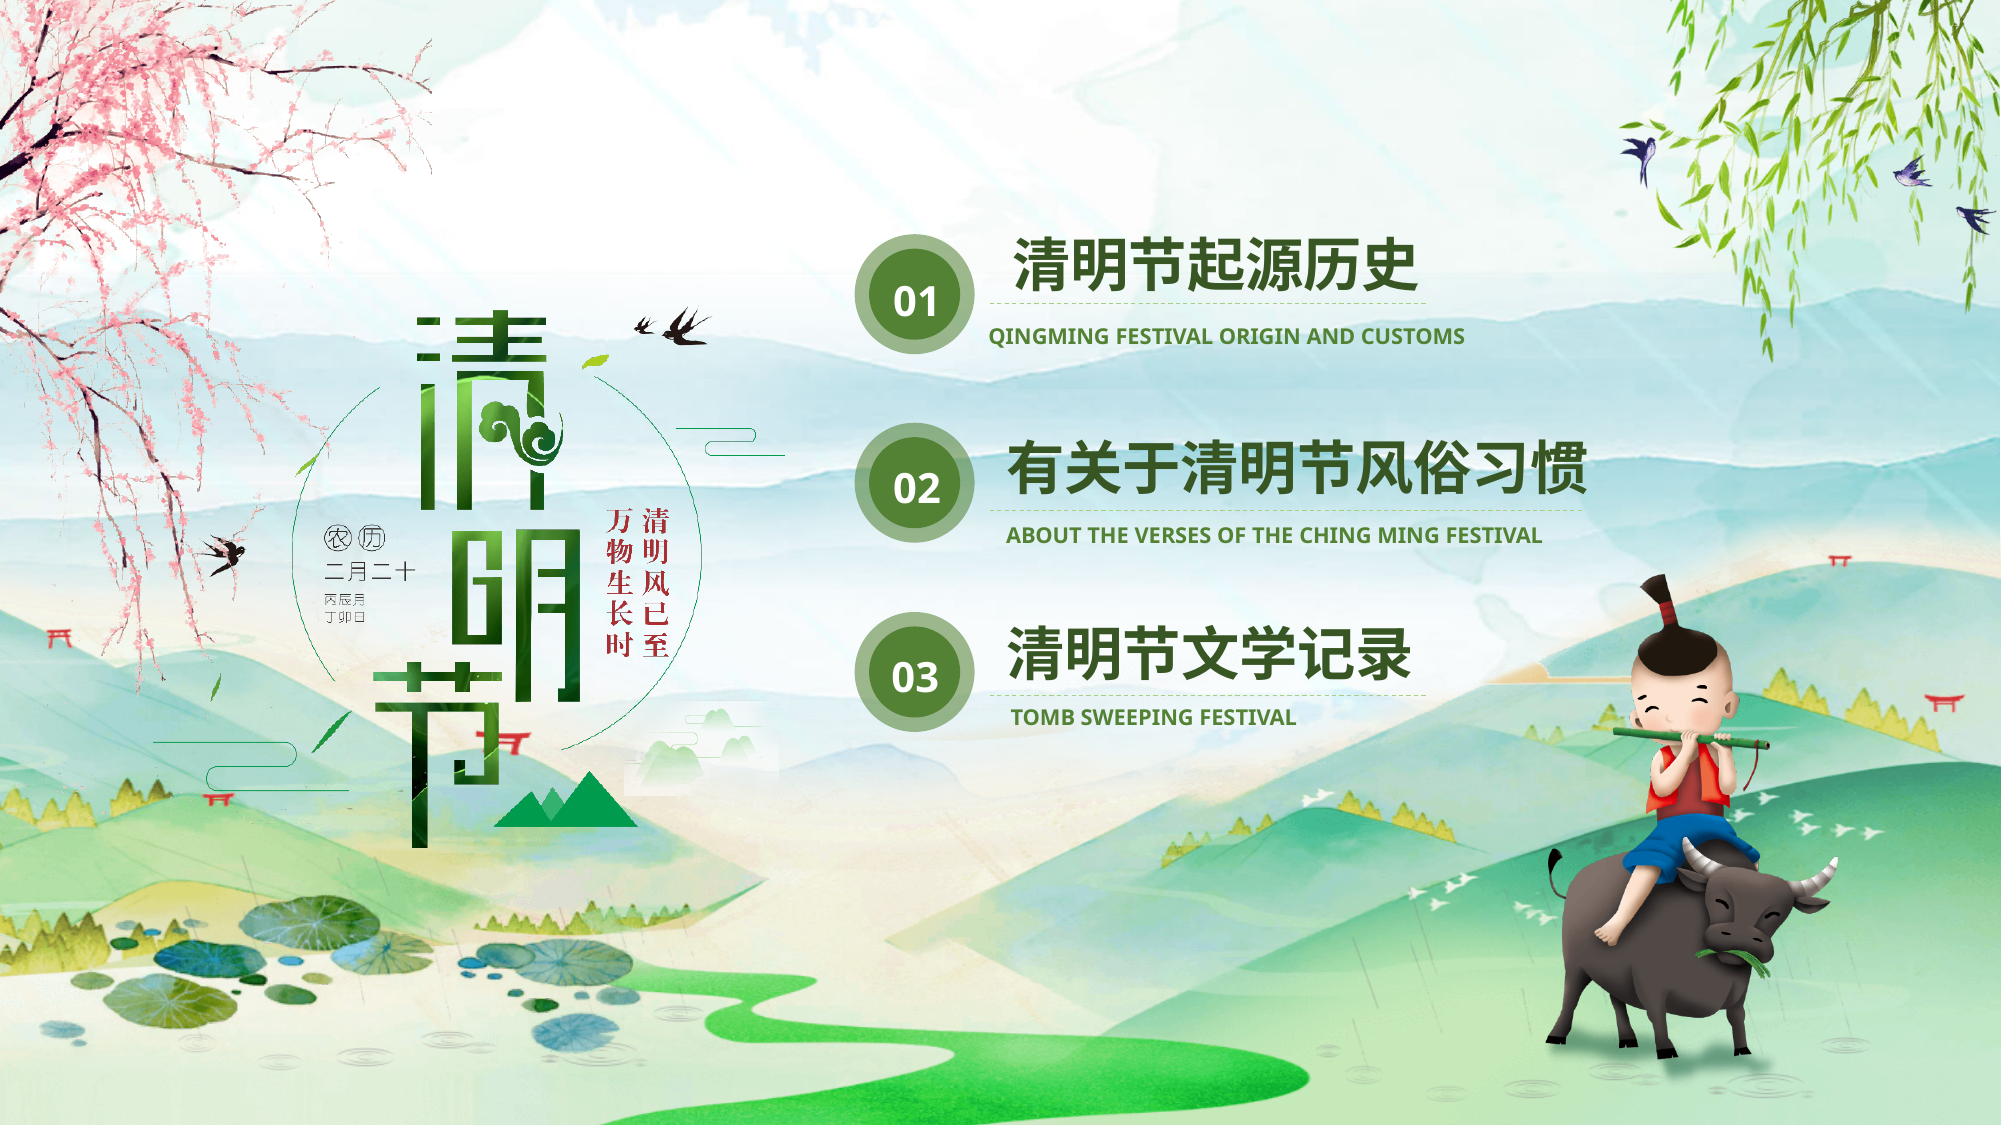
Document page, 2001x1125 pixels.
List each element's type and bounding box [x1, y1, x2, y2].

text_box [854, 609, 1432, 739]
text_box [854, 220, 1502, 358]
picture [0, 0, 2001, 1125]
text_box [854, 422, 1608, 556]
text_box [54, 770, 1986, 1125]
